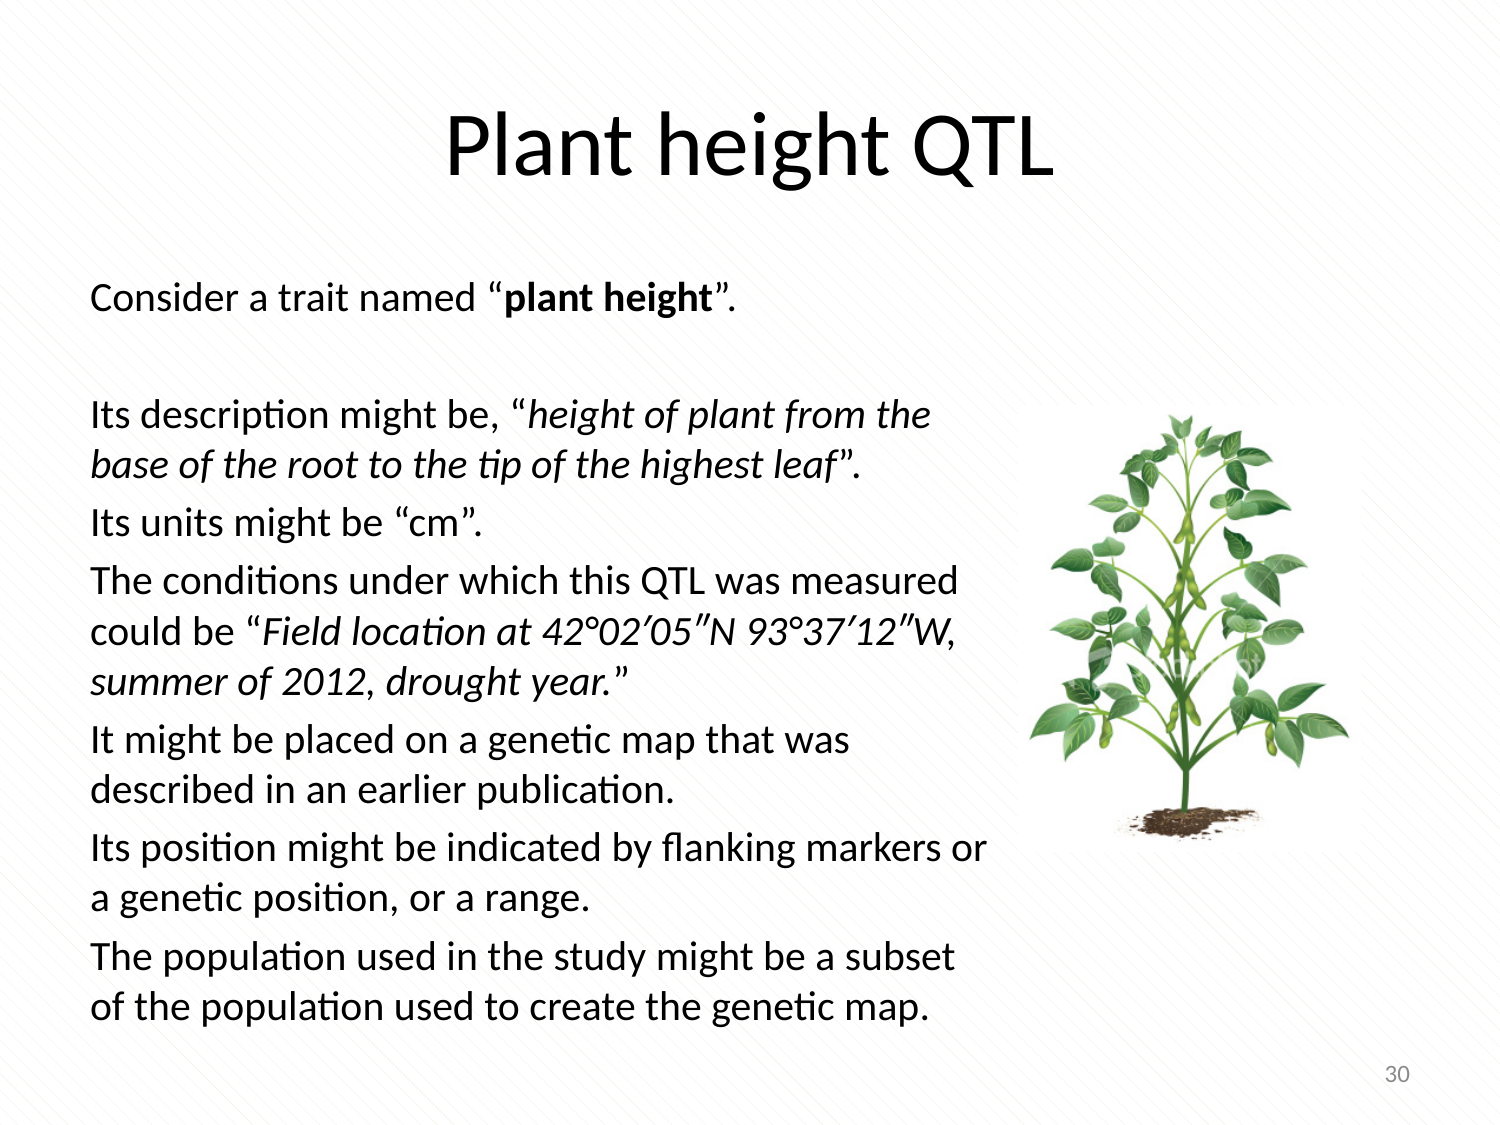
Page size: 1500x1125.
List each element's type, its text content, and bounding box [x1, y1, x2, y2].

title Plant height QTL [75, 45, 1425, 233]
slide_number 30 [1074, 1042, 1425, 1103]
list Consider a trait named “plant height”. Its description might be, “height of plant from the base of the root to the tip of the highest leaf”. Its units might be “cm”. The conditions under which this QTL was measured could be “Field location at 42°02′05″N 93°37′12″W, summer of 2012, drought year.” It might be placed on a genetic map that was described in an earlier publication. Its position might be indicated by flanking markers or a genetic position, or a range. The population used in the study might be a subset of the population used to create the genetic map. [75, 262, 1009, 1005]
picture [1018, 405, 1361, 852]
